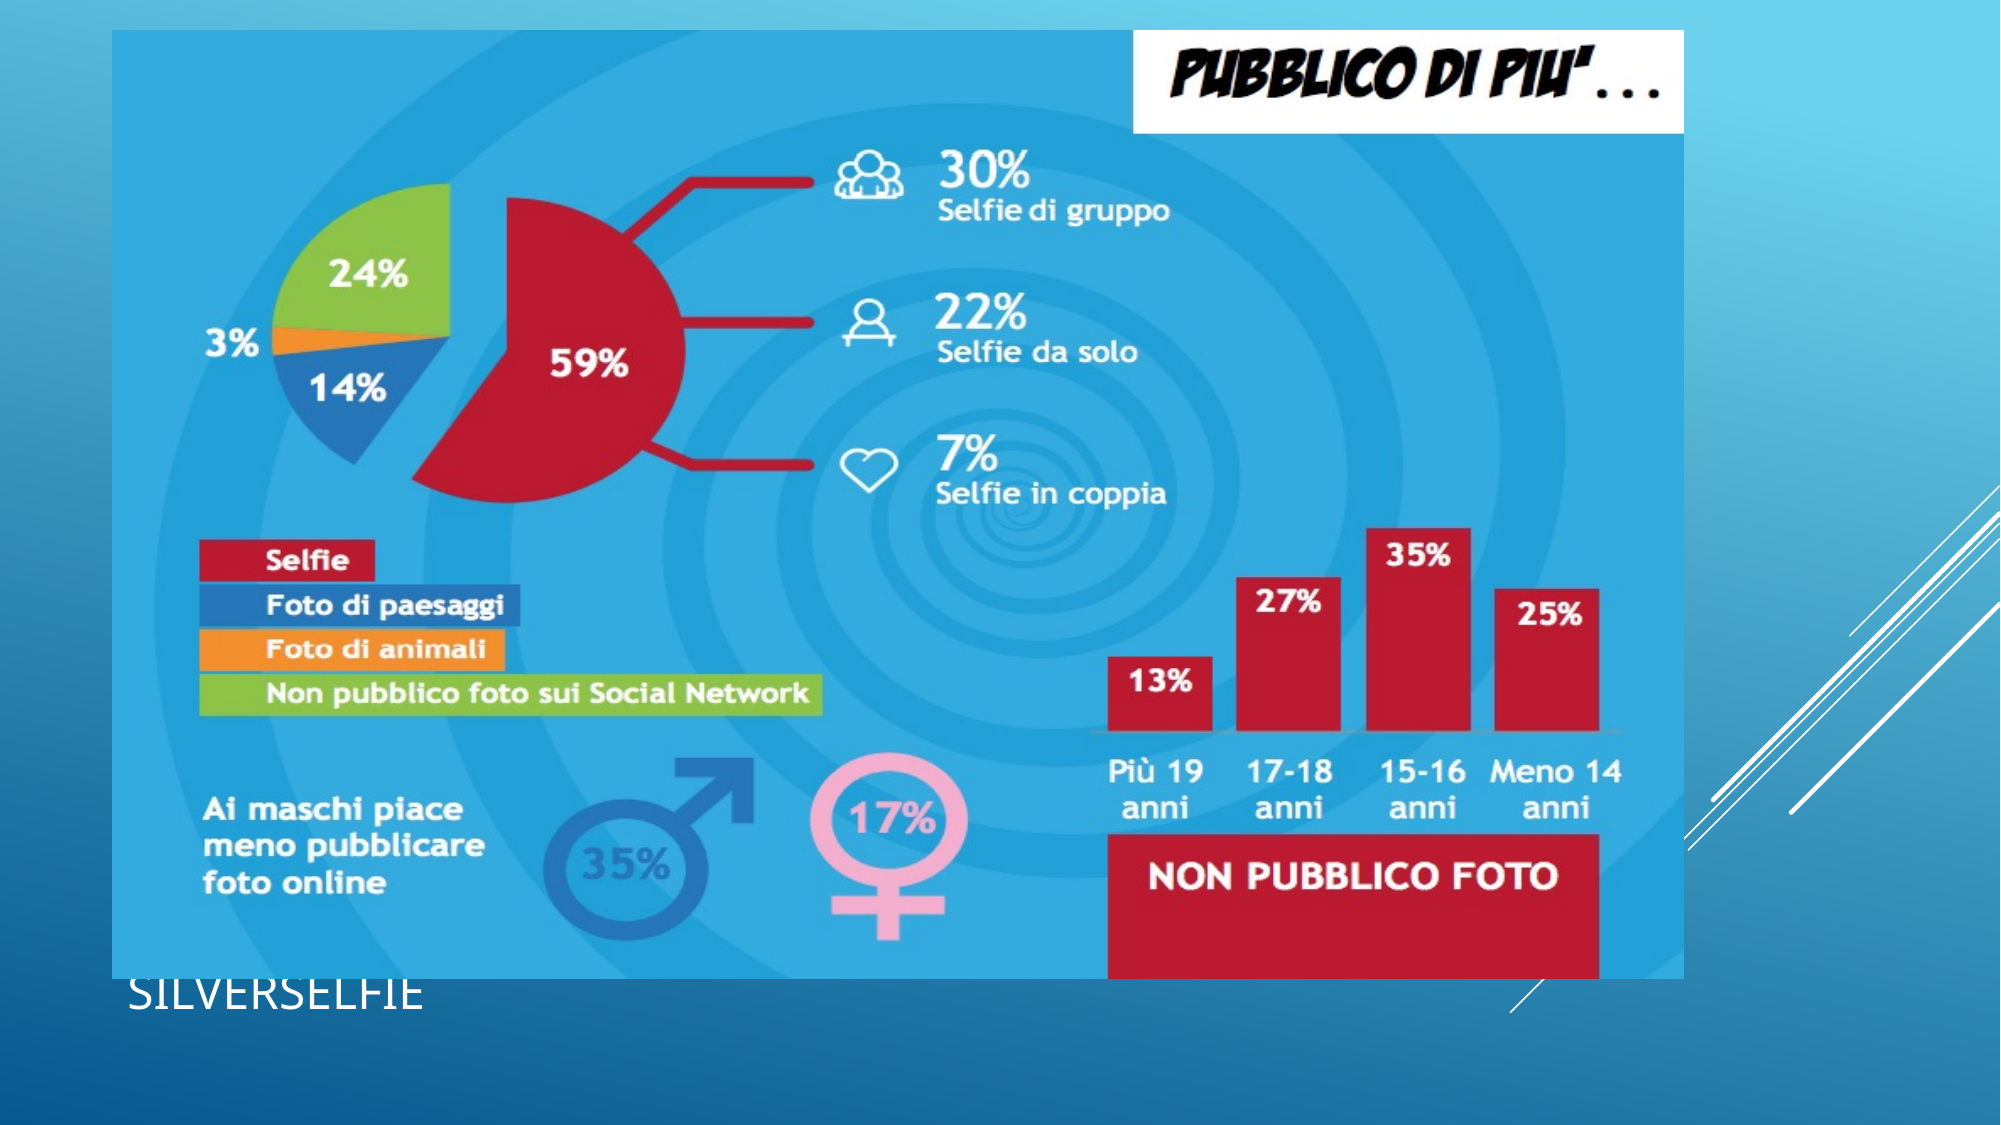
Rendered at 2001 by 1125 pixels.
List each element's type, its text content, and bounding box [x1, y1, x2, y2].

title silverselfie [112, 980, 1513, 1028]
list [111, 30, 1684, 980]
